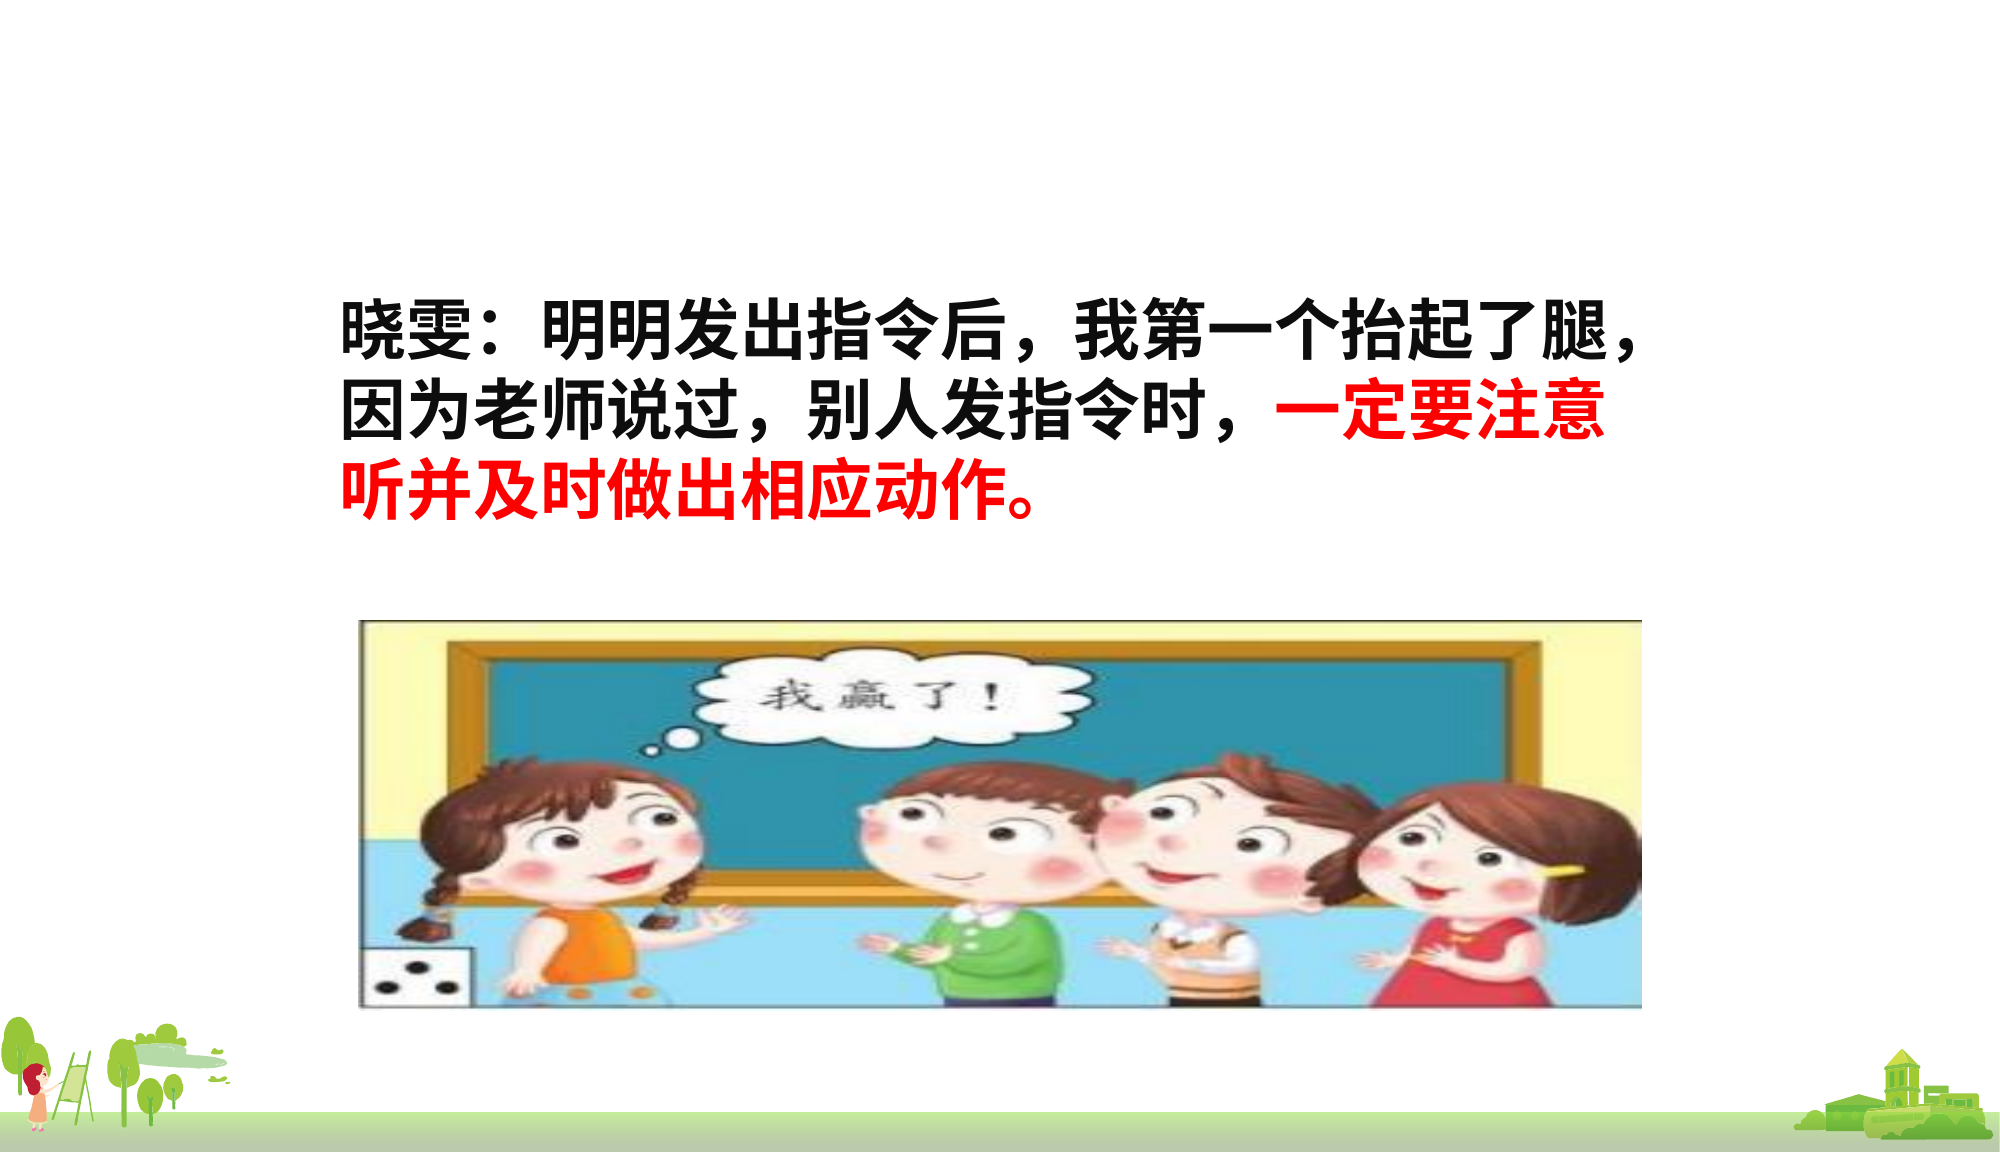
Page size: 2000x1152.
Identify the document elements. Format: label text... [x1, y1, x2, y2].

text_box 晓雯：明明发出指令后，我第一个抬起了腿，因为老师说过，别人发指令时，一定要注意听并及时做出相应动作。 [325, 280, 1675, 536]
picture [358, 620, 1642, 1011]
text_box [327, 240, 466, 380]
